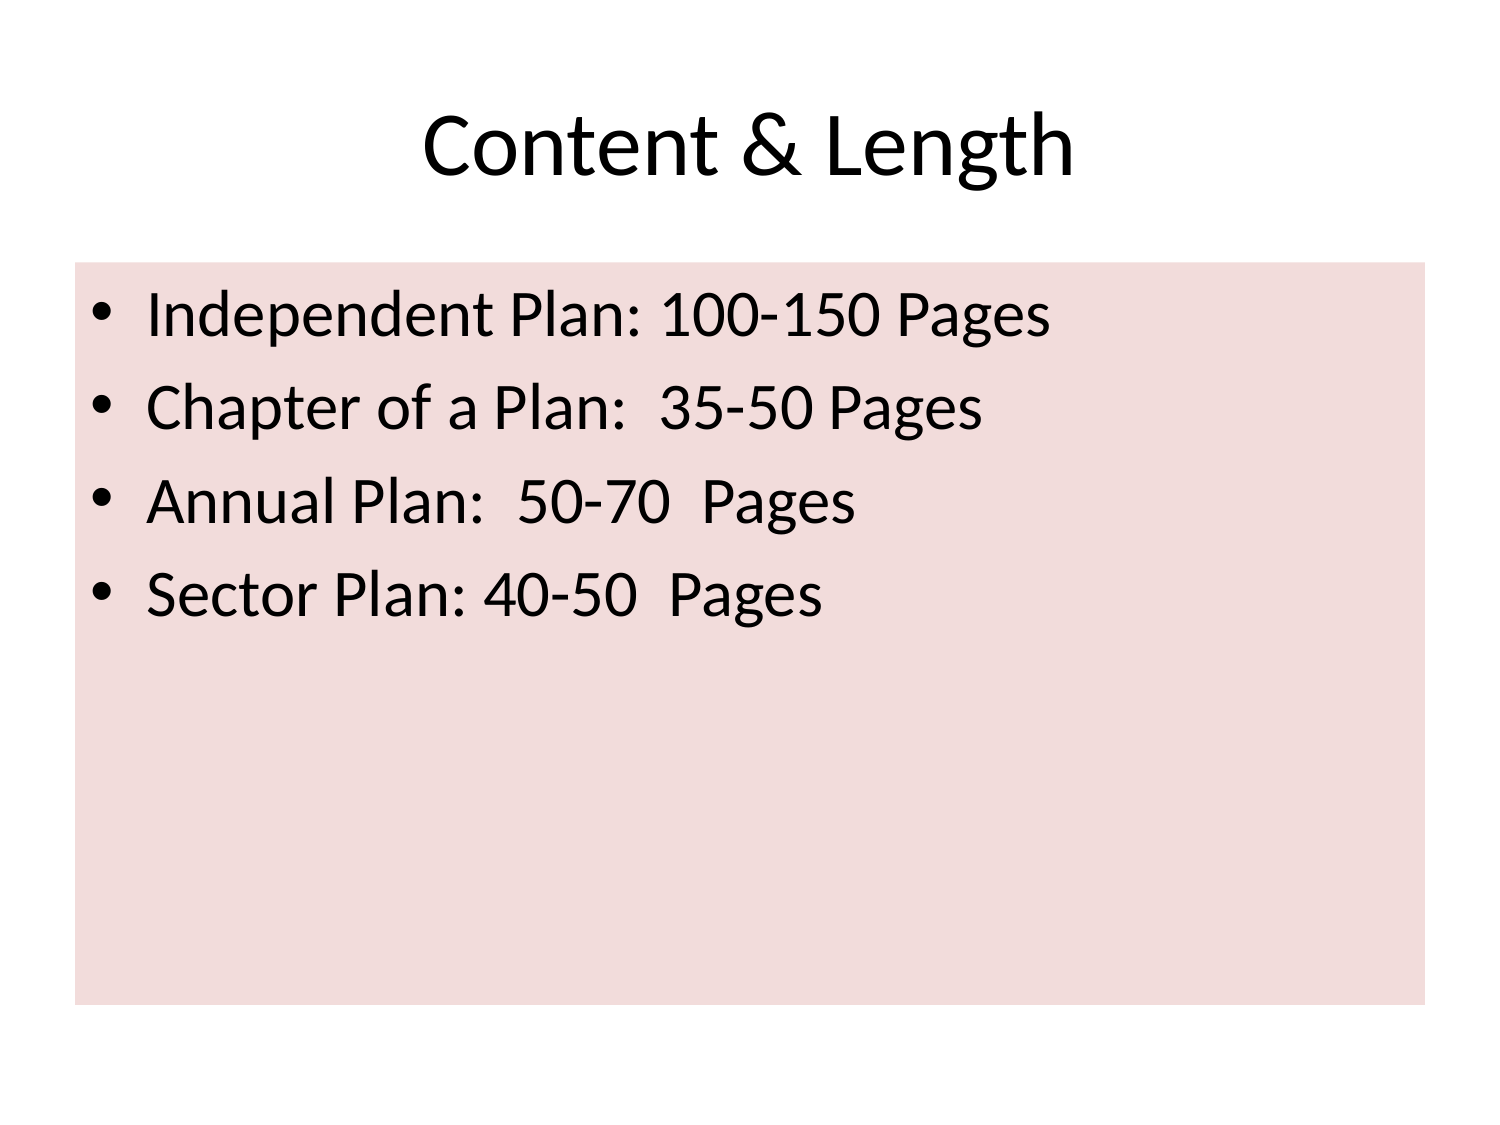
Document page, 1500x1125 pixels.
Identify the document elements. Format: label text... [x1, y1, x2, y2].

title Content & Length [75, 45, 1425, 233]
list Independent Plan: 100-150 Pages Chapter of a Plan: 35-50 Pages Annual Plan: 50-70 Pages Sector Plan: 40-50 Pages [75, 262, 1425, 1005]
